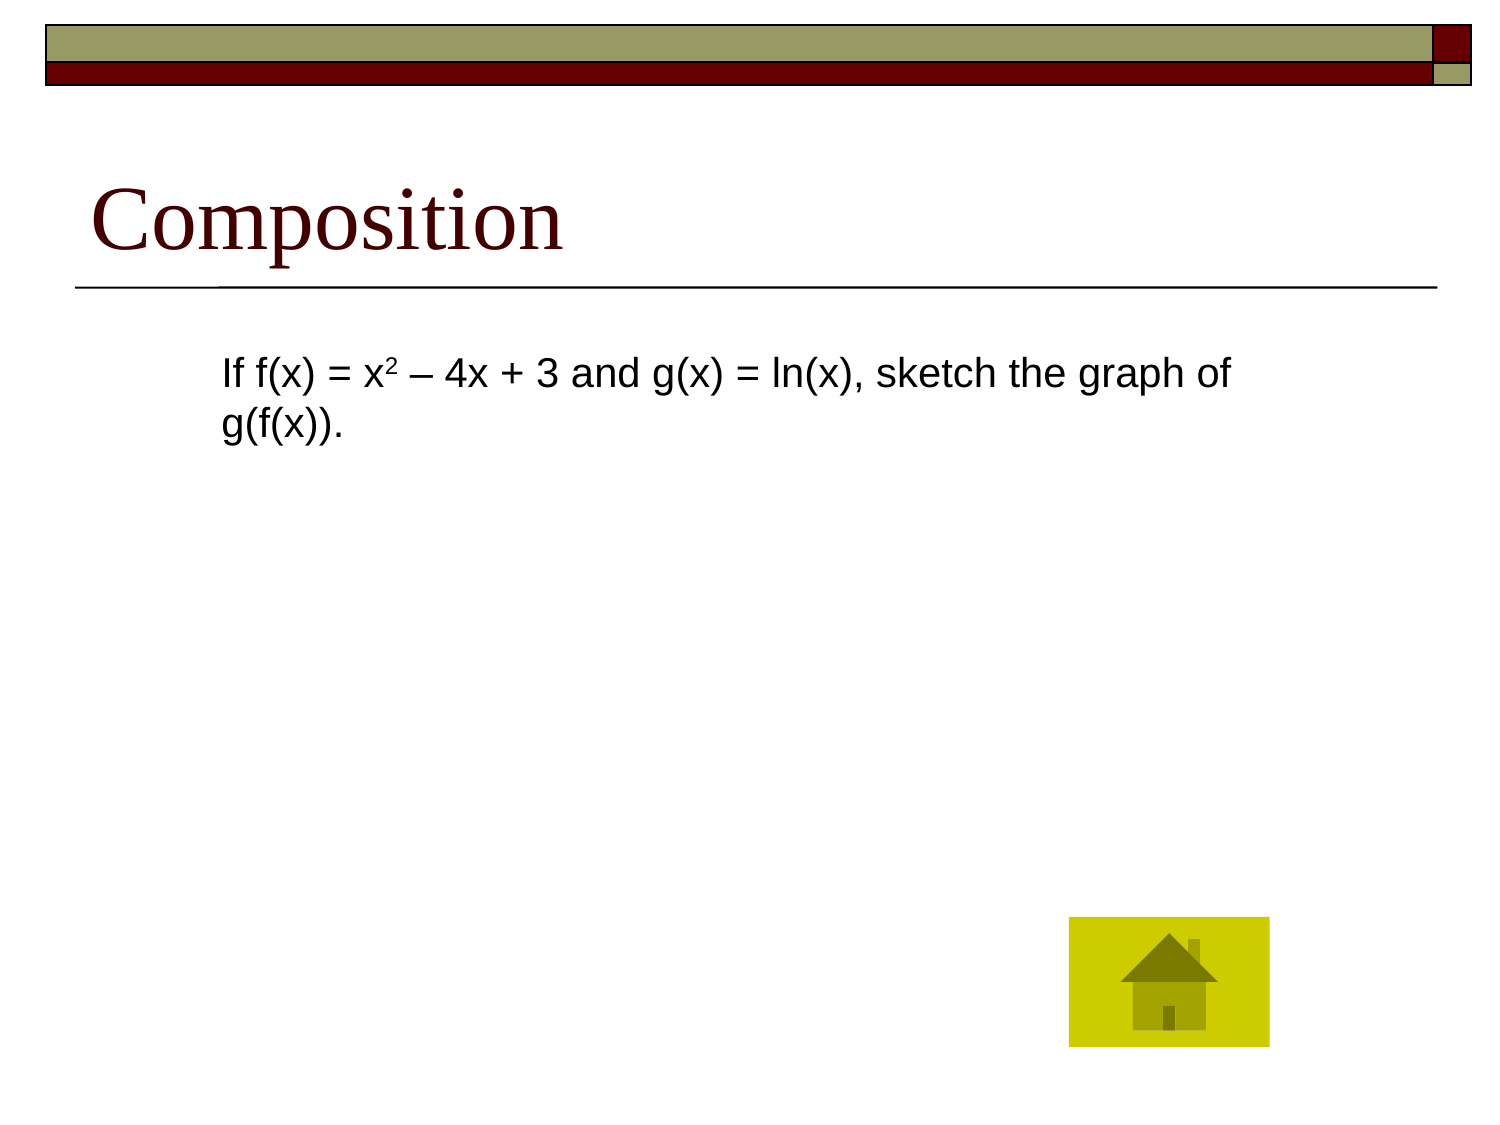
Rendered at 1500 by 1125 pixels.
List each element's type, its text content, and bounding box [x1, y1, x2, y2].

text_box If f(x) = x2 – 4x + 3 and g(x) = ln(x), sketch the graph of g(f(x)). [206, 337, 1317, 453]
title Composition [74, 87, 1426, 276]
text_box [1068, 916, 1270, 1047]
